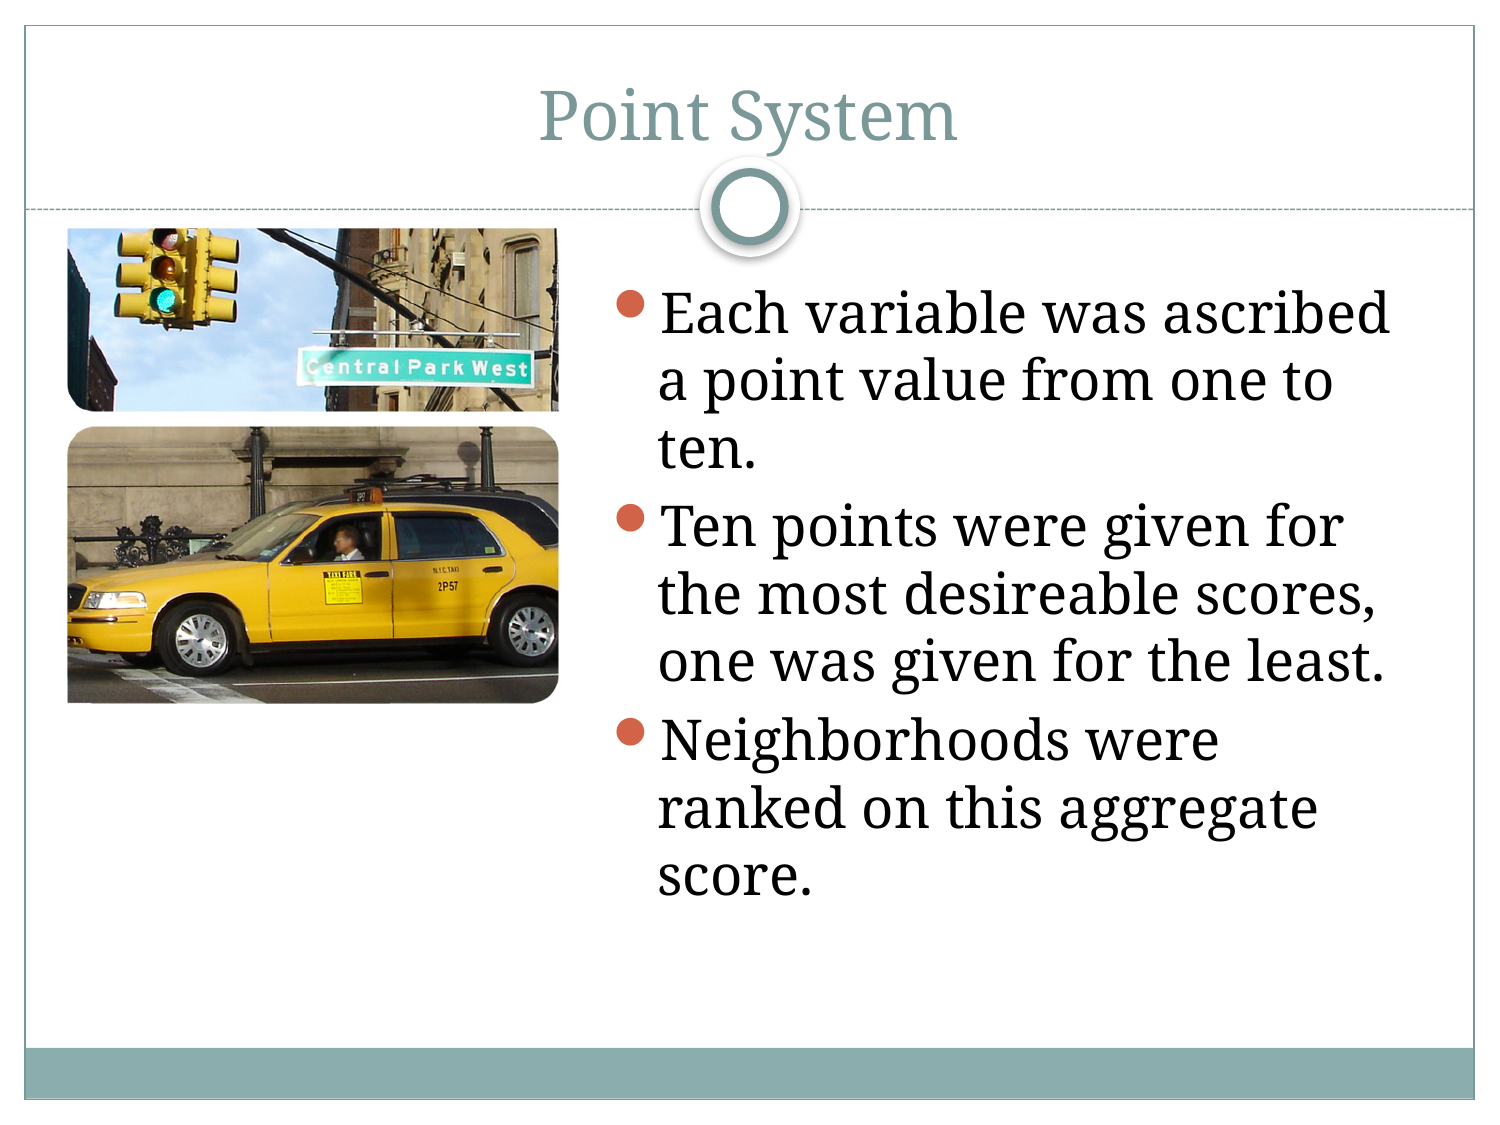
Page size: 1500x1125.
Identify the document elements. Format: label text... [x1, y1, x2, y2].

picture [26, 229, 1473, 1047]
list Each variable was ascribed a point value from one to ten. Ten points were given for the most desireable scores, one was given for the least. Neighborhoods were ranked on this aggregate score. [597, 269, 1414, 973]
title Point System [49, 37, 1450, 162]
